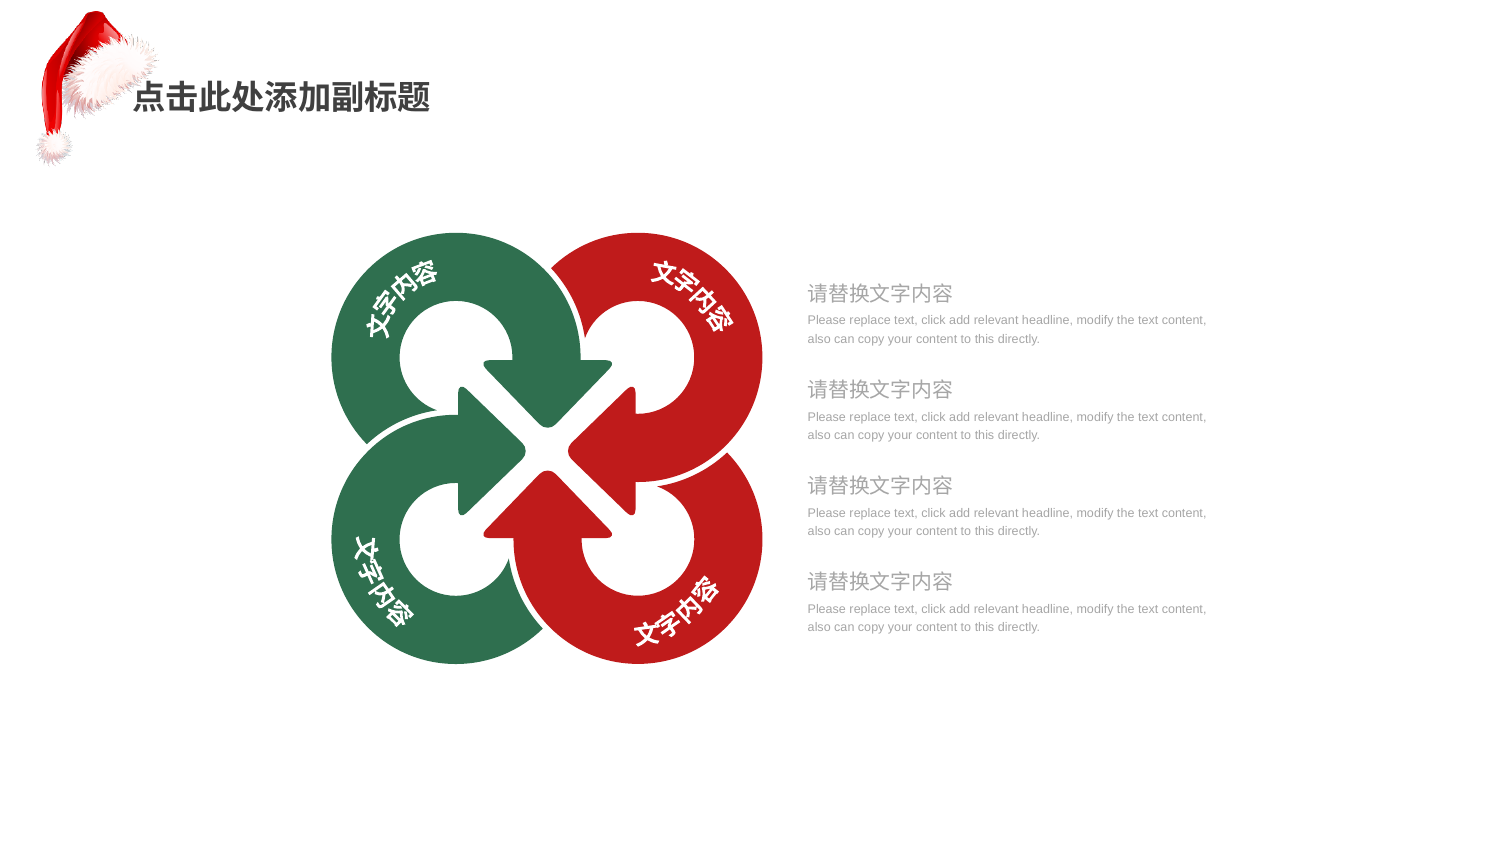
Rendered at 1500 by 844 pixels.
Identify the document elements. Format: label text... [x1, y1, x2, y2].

text_box 点击此处添加副标题 [214, 65, 455, 126]
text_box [807, 371, 1229, 443]
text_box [807, 563, 1229, 635]
picture [0, 0, 210, 187]
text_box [807, 467, 1229, 539]
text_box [331, 232, 763, 665]
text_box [807, 275, 1229, 347]
